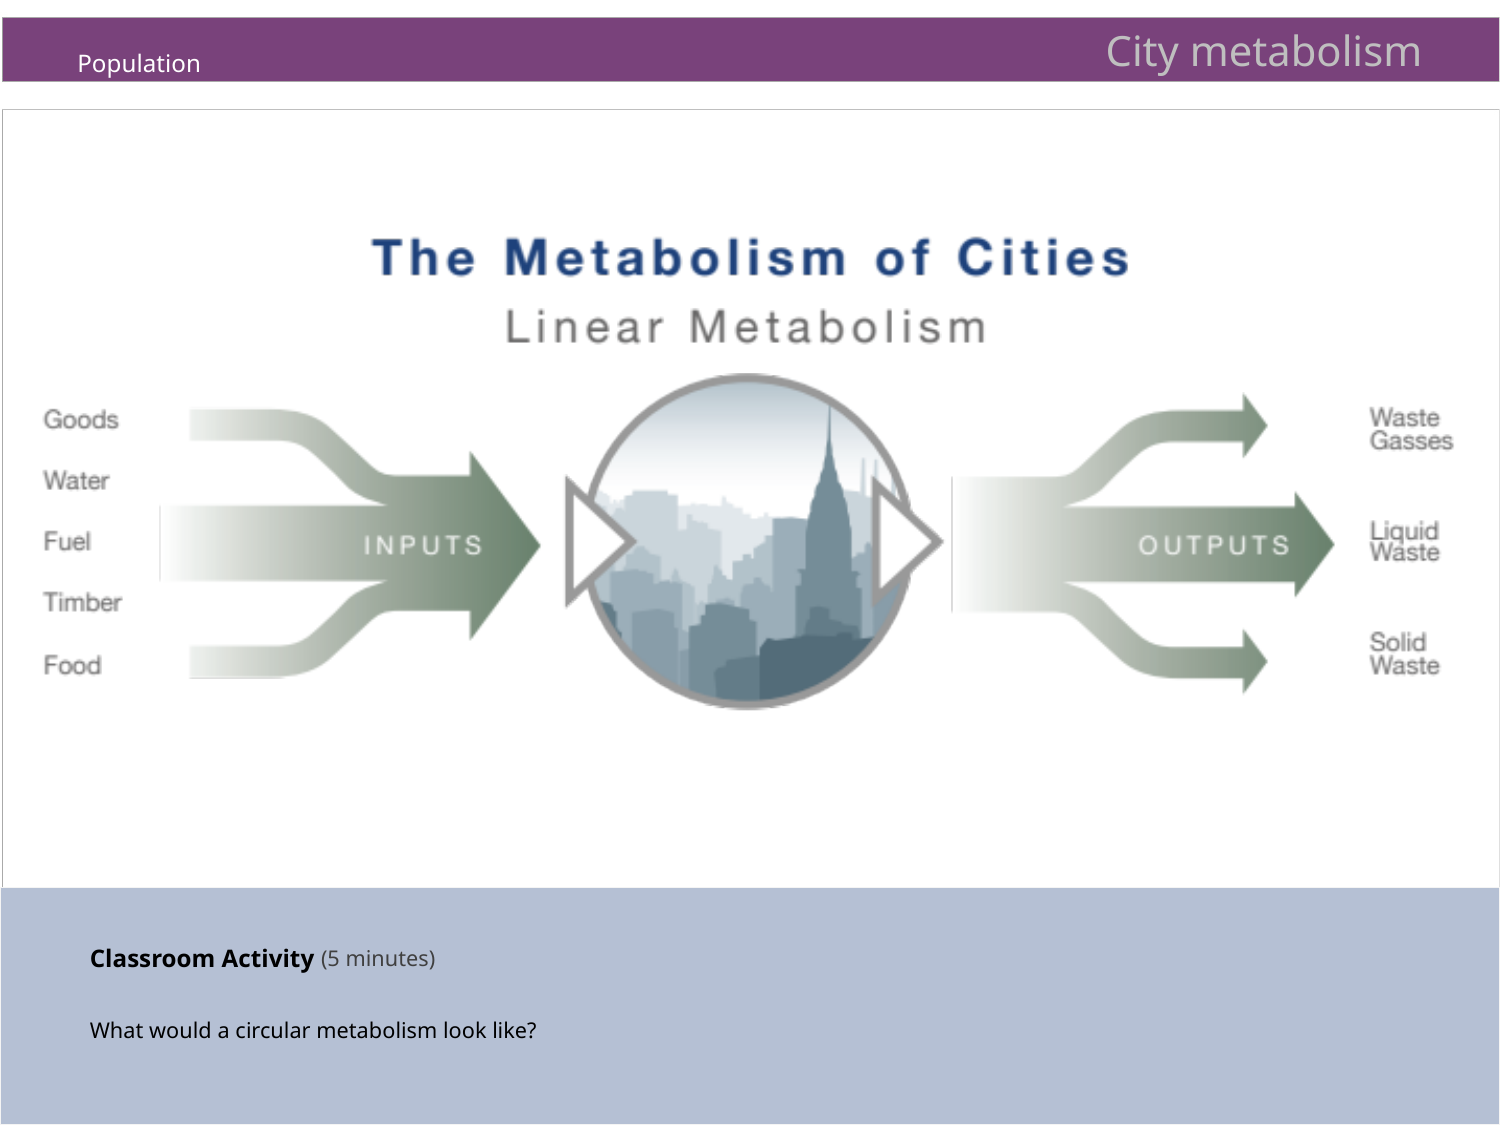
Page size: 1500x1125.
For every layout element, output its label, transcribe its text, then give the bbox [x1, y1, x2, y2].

title City metabolism [587, 24, 1438, 75]
picture [0, 12, 1500, 887]
text_box [0, 887, 1500, 1125]
text_box Classroom Activity (5 minutes) What would a circular metabolism look like? [75, 908, 1450, 1050]
